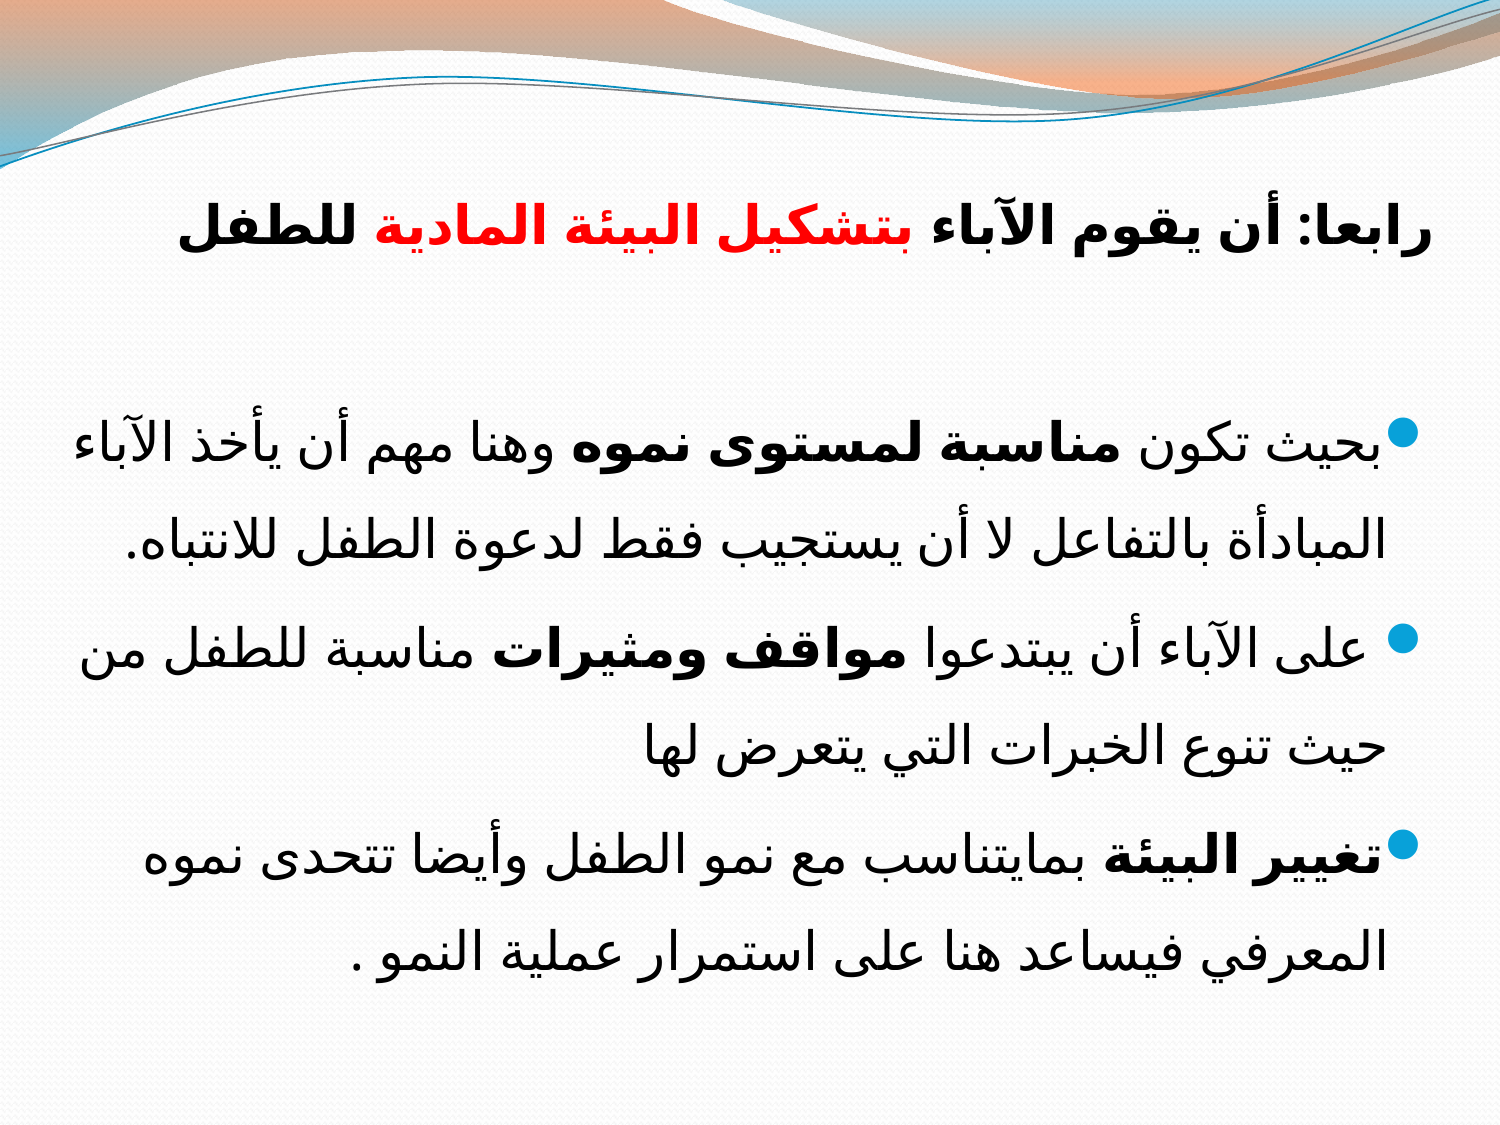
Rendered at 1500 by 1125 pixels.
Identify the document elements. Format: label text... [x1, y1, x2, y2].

list رابعا: أن يقوم الآباء بتشكيل البيئة المادية للطفل بحيث تكون مناسبة لمستوى نموه وهنا مهم أن يأخذ الآباء المبادأة بالتفاعل لا أن يستجيب فقط لدعوة الطفل للانتباه. على الآباء أن يبتدعوا مواقف ومثيرات مناسبة للطفل من حيث تنوع الخبرات التي يتعرض لها تغيير البيئة بمايتناسب مع نمو الطفل وأيضا تتحدى نموه المعرفي فيساعد هنا على استمرار عملية النمو . [50, 149, 1450, 1013]
